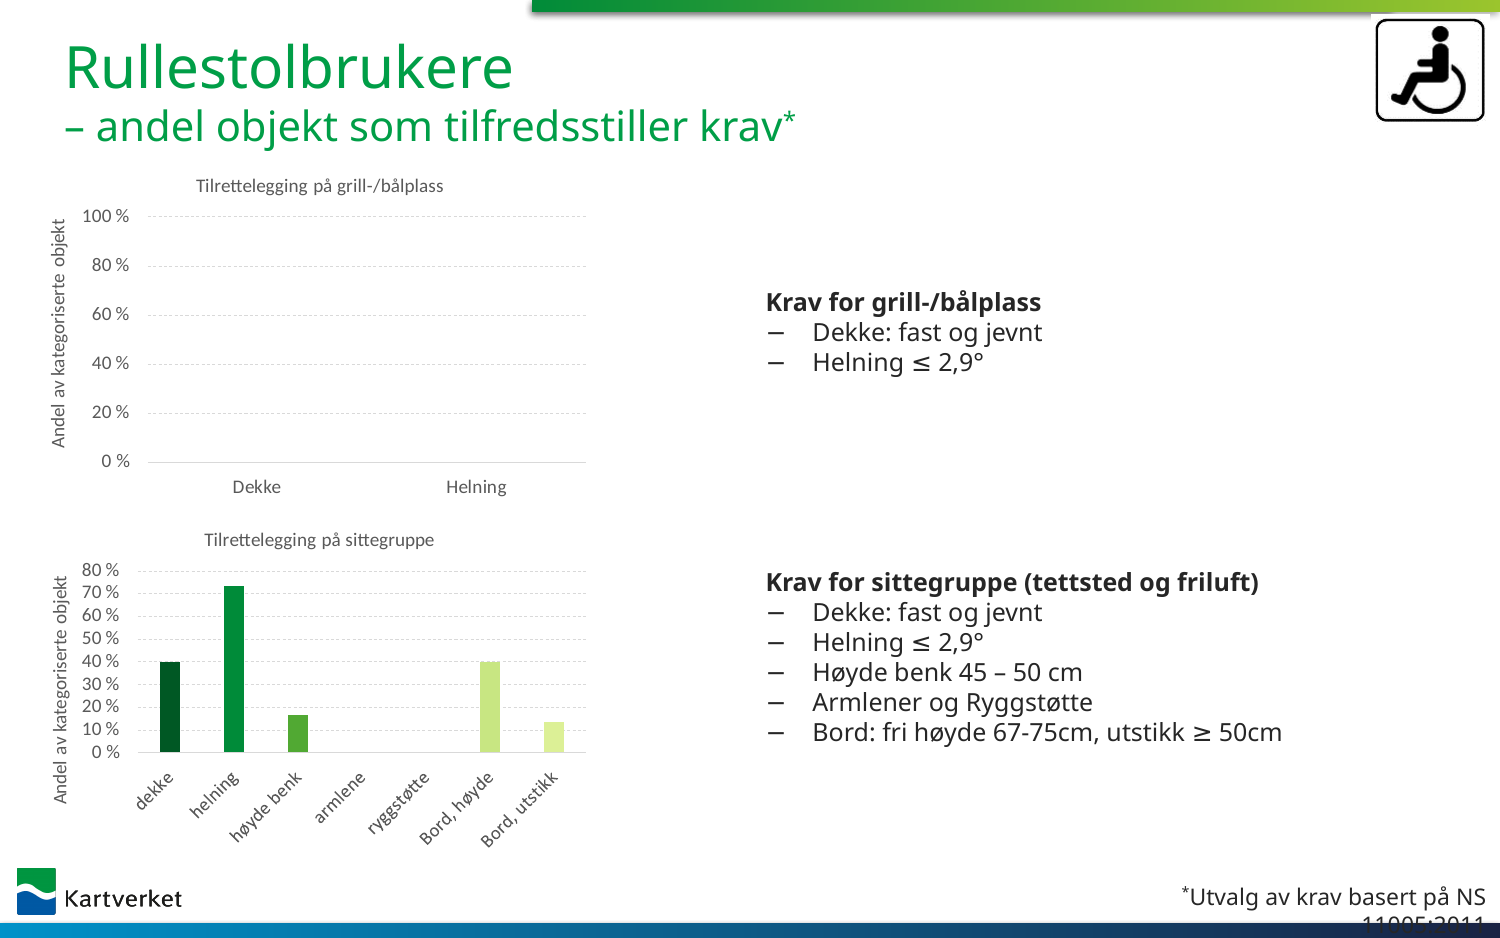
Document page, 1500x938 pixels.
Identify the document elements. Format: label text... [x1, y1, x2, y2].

text_box *Utvalg av krav basert på NS 11005:2011 [1068, 873, 1500, 938]
picture [41, 520, 597, 859]
text_box Krav for grill-/bålplass Dekke: fast og jevnt Helning ≤ 2,9° [750, 279, 1452, 384]
picture [41, 166, 597, 505]
text_box Rullestolbrukere – andel objekt som tilfredsstiller krav* [49, 14, 1431, 158]
text_box Krav for sittegruppe (tettsted og friluft) Dekke: fast og jevnt Helning ≤ 2,9° Høyde benk 45 – 50 cm Armlener og Ryggstøtte Bord: fri høyde 67-75cm, utstikk ≥ 50cm [750, 559, 1500, 754]
picture [1371, 13, 1491, 127]
